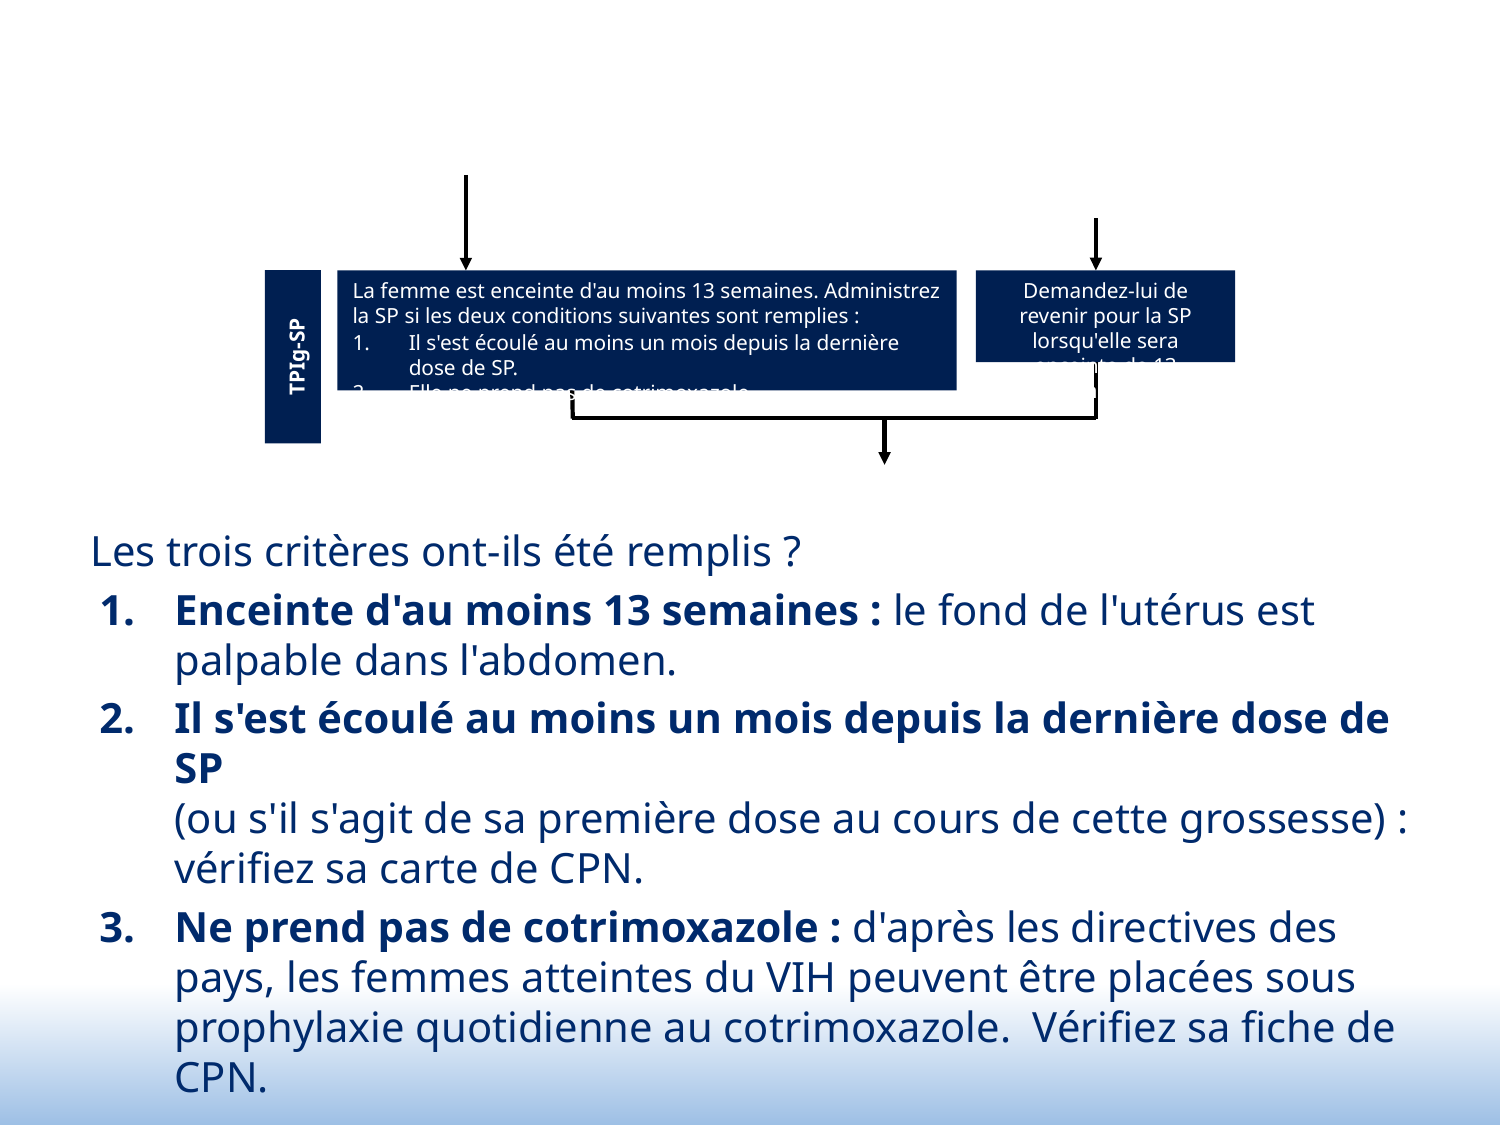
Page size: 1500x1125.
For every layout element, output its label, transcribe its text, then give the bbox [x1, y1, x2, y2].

text_box Les trois critères ont-ils été remplis ? Enceinte d'au moins 13 semaines : le fond de l'utérus est palpable dans l'abdomen. Il s'est écoulé au moins un mois depuis la dernière dose de SP (ou s'il s'agit de sa première dose au cours de cette grossesse) : vérifiez sa carte de CPN. Ne prend pas de cotrimoxazole : d'après les directives des pays, les femmes atteintes du VIH peuvent être placées sous prophylaxie quotidienne au cotrimoxazole. Vérifiez sa fiche de CPN. [74, 517, 1425, 1006]
text_box La femme est enceinte d'au moins 13 semaines. Administrez la SP si les deux conditions suivantes sont remplies : Il s'est écoulé au moins un mois depuis la dernière dose de SP. Elle ne prend pas de cotrimoxazole. [337, 270, 957, 391]
text_box TPIg-SP [264, 270, 321, 444]
text_box Demandez-lui de revenir pour la SP lorsqu'elle sera enceinte de 13 semaines. [975, 270, 1236, 363]
